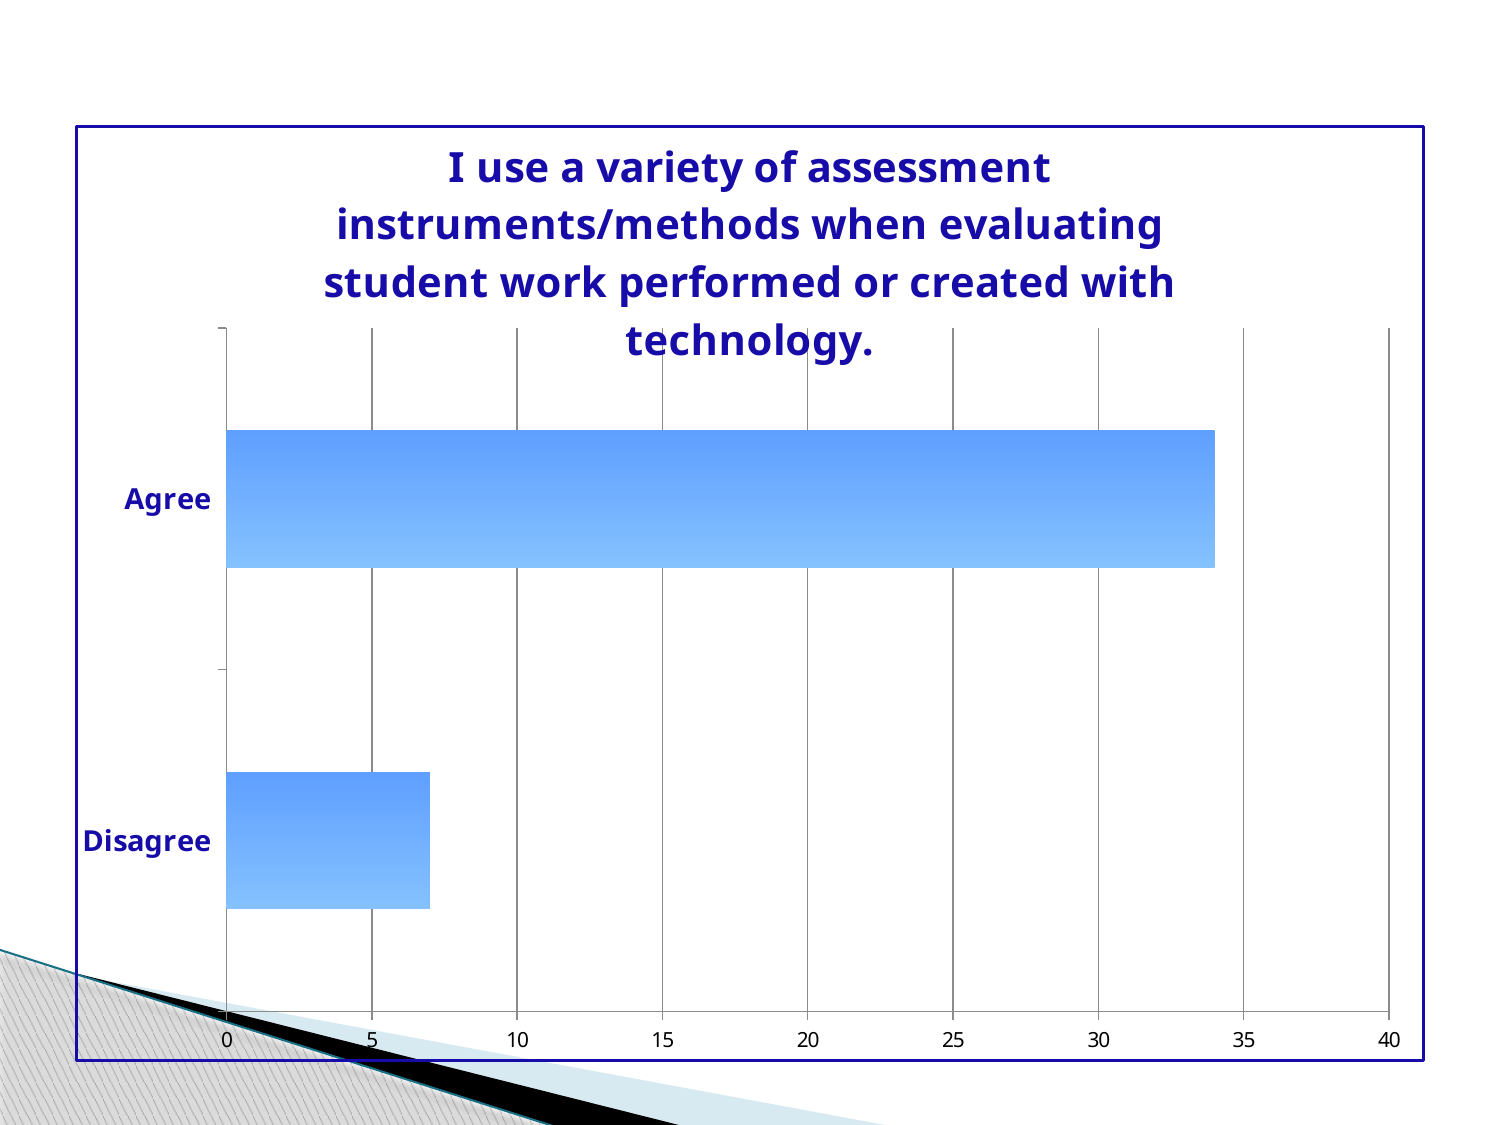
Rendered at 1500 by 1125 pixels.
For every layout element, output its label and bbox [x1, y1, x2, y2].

chart [74, 125, 1426, 1063]
